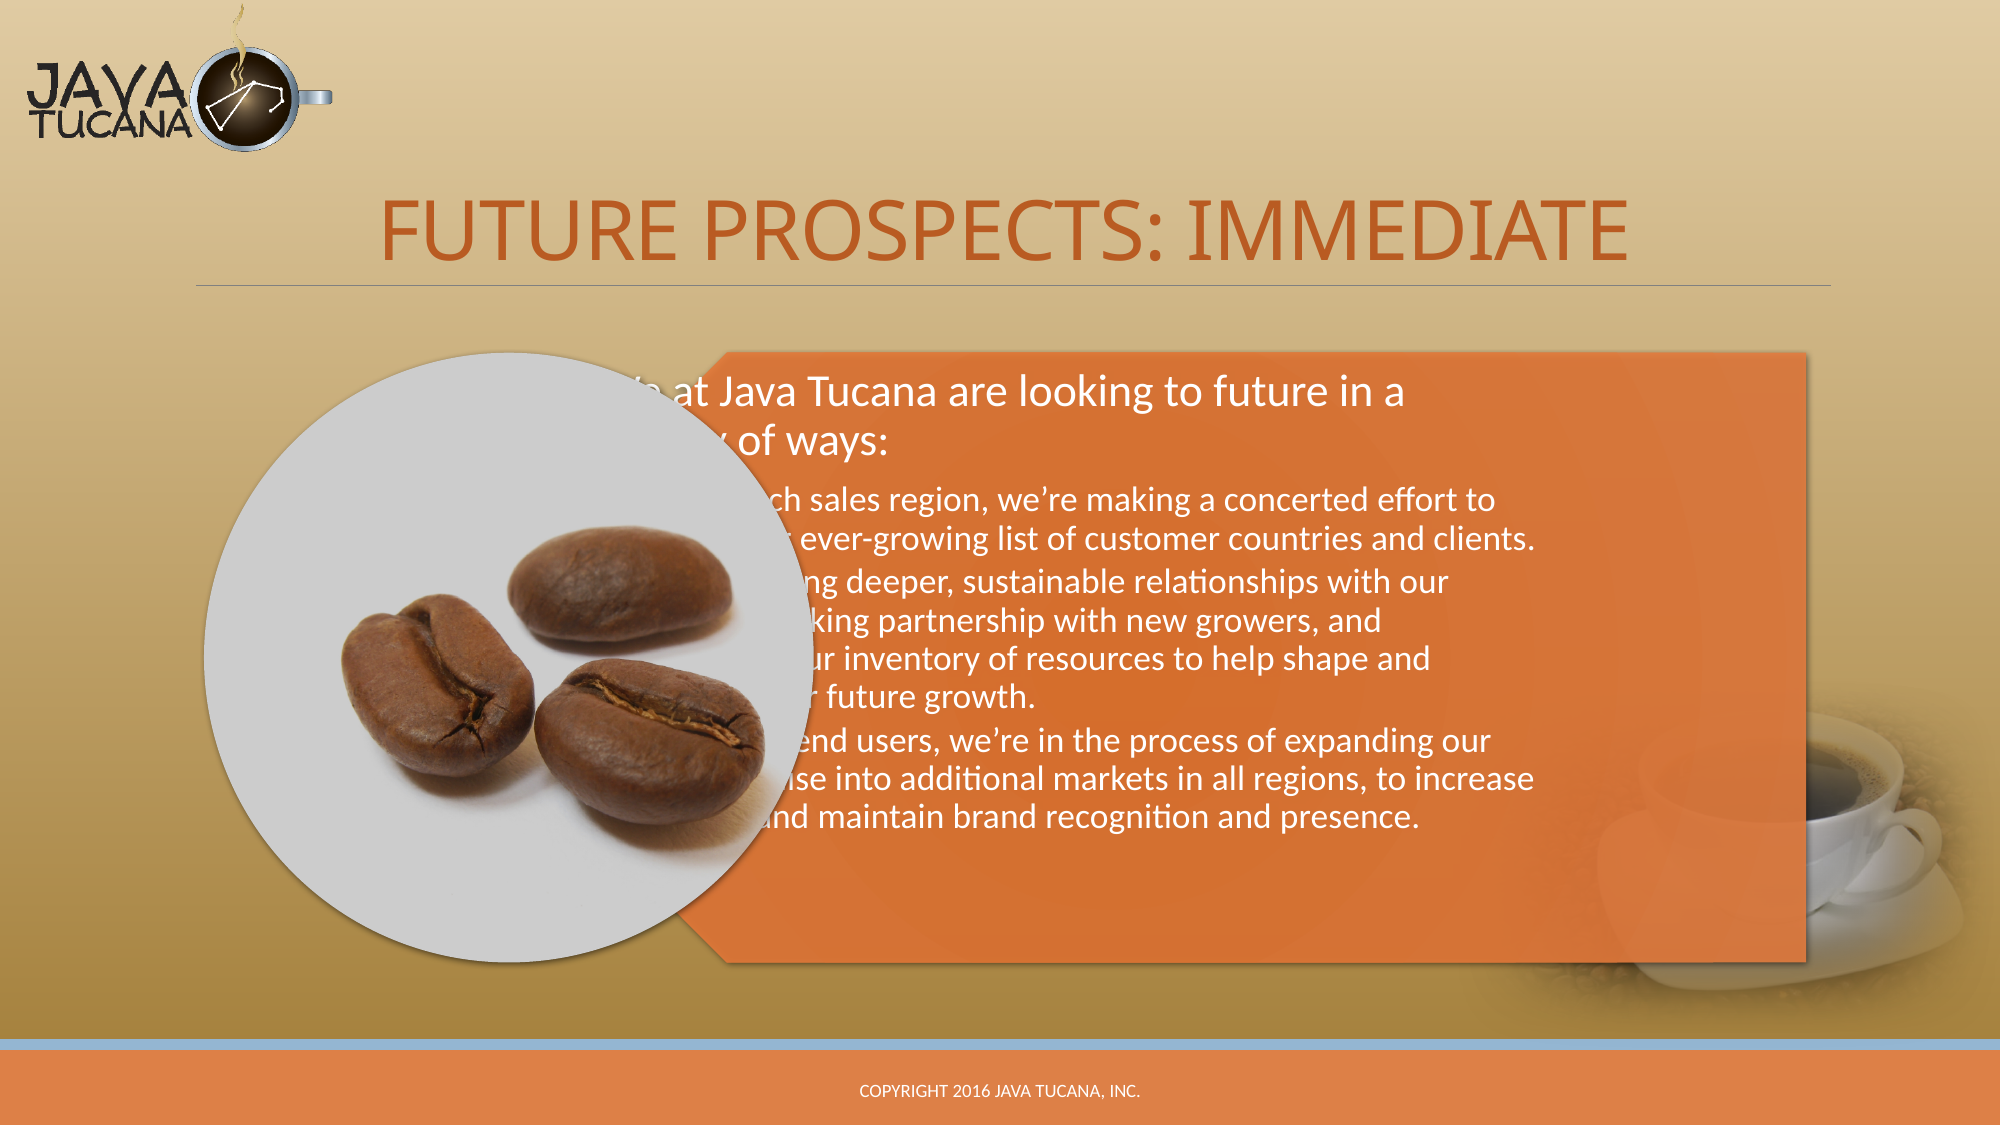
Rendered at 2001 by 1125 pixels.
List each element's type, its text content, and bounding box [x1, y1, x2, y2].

picture [13, 0, 341, 159]
footer Copyright 2016 Java Tucana, Inc. [604, 1059, 1396, 1120]
title FUTURE PROSPECTS: IMMEDIATE [180, 47, 1830, 280]
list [94, 284, 1916, 1031]
